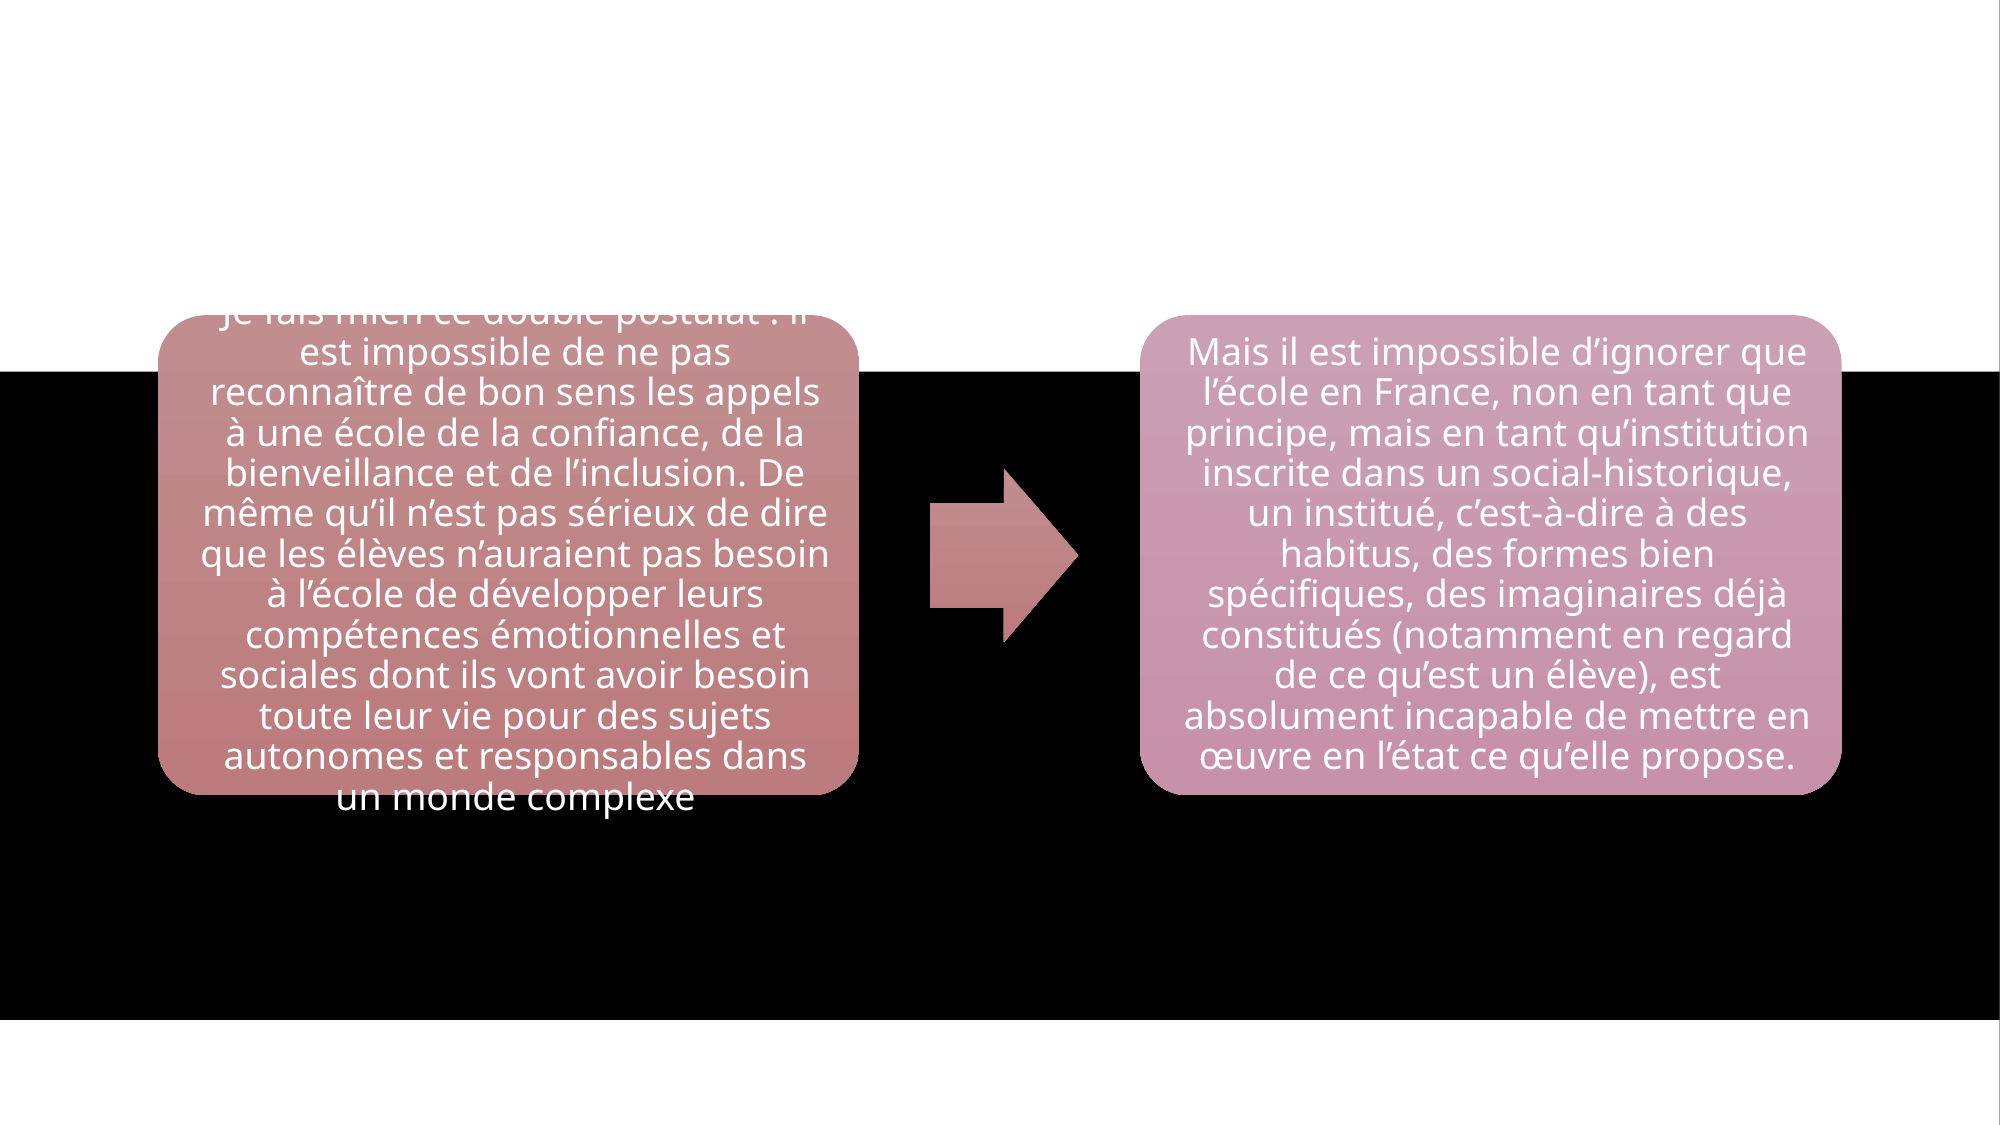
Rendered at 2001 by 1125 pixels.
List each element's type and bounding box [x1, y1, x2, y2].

list [157, 170, 1842, 941]
text_box [0, 1021, 2000, 1125]
text_box [0, 0, 2000, 370]
text_box [0, 370, 2000, 1021]
